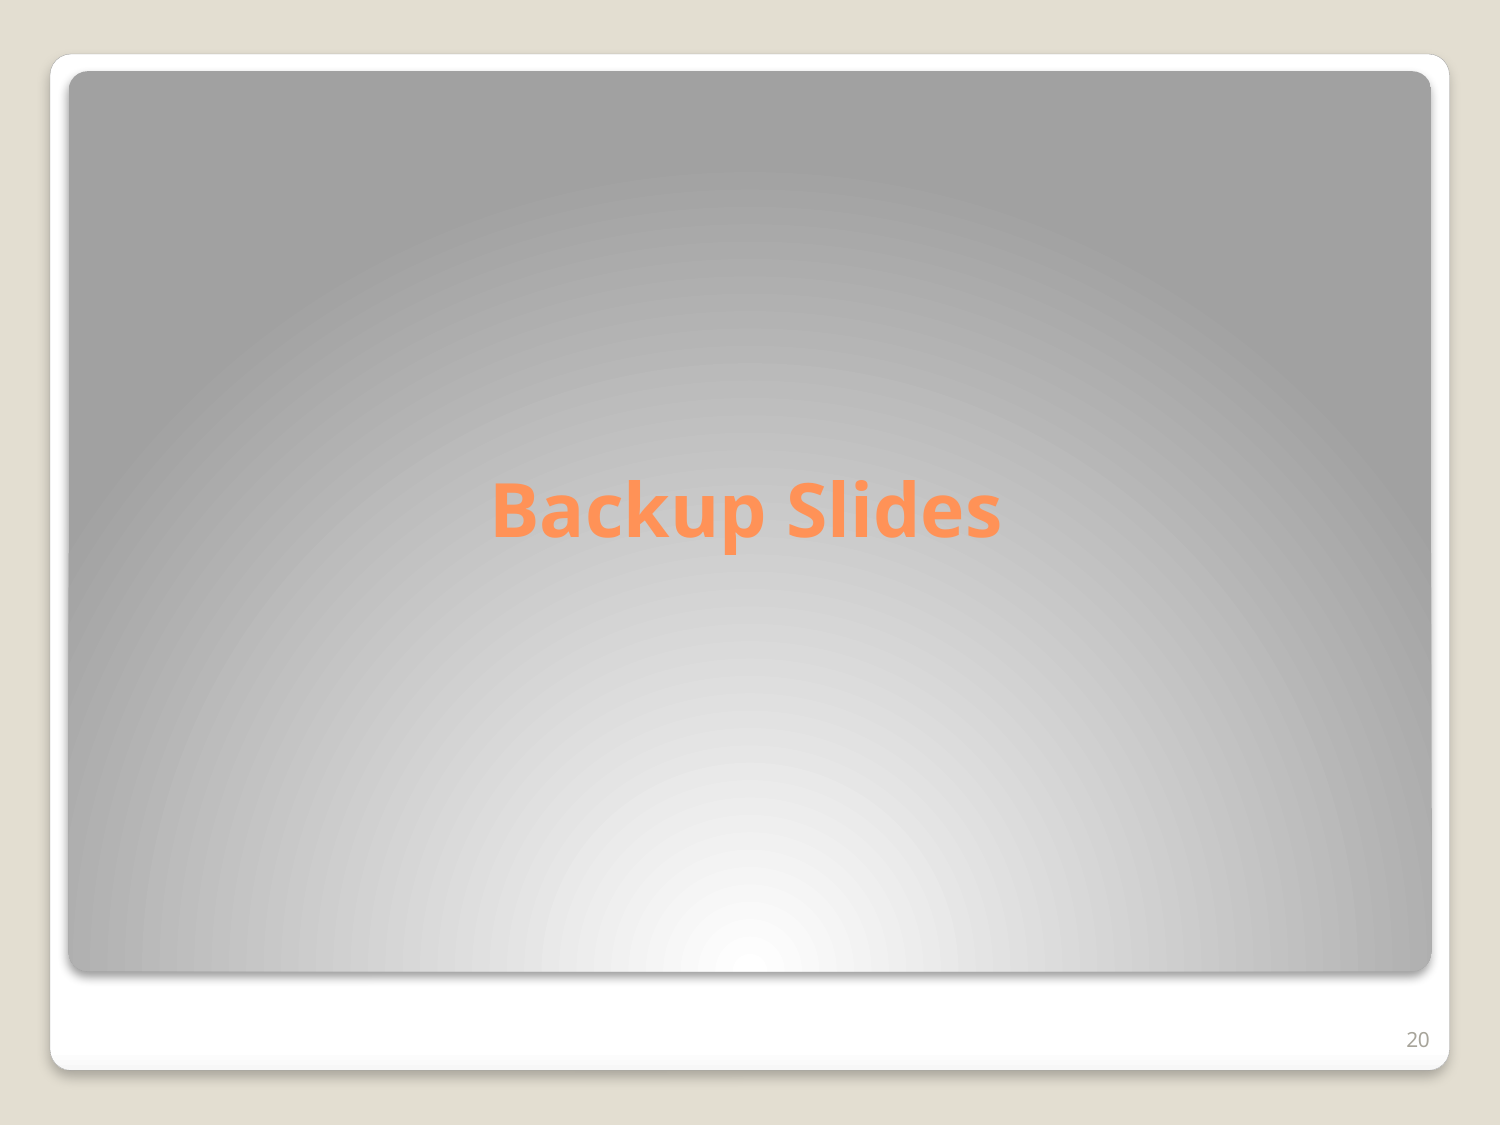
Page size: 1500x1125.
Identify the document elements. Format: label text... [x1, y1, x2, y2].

slide_number 20 [1369, 1002, 1445, 1063]
title Backup Slides [75, 387, 1418, 560]
